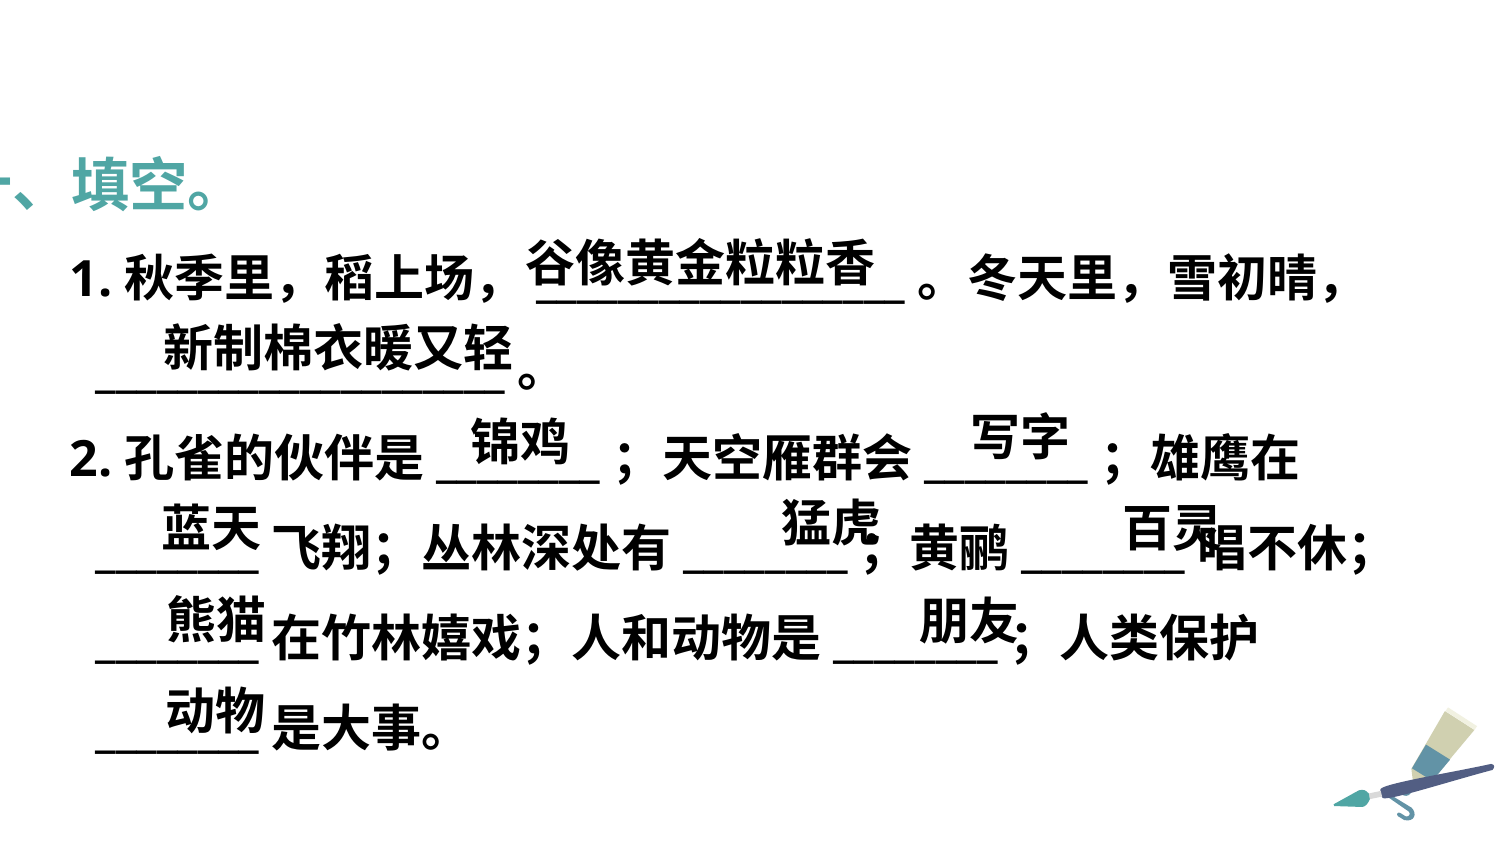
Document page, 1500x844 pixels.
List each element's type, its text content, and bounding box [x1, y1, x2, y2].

text_box 谷像黄金粒粒香 [510, 223, 891, 299]
text_box 写字 [956, 397, 1086, 473]
text_box 猛虎 [766, 483, 897, 559]
text_box 朋友 [904, 581, 1035, 657]
text_box 十、填空。 [0, 106, 409, 226]
text_box 新制棉衣暖又轻 [148, 308, 529, 384]
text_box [1358, 708, 1481, 844]
text_box 蓝天 [146, 488, 277, 564]
text_box 1.秋季里，稻上场，__________________。冬天里，雪初晴， ____________________。 2.孔雀的伙伴是________；天空雁群会________；雄鹰在 ________飞翔；丛林深处有________；黄鹂________唱不休； ________在竹林嬉戏；人和动物是________；人类保护 ________是大事。 [54, 208, 1498, 764]
text_box 熊猫 [152, 580, 282, 656]
text_box 百灵 [1108, 488, 1238, 564]
text_box 锦鸡 [455, 403, 586, 478]
text_box 动物 [150, 672, 280, 748]
